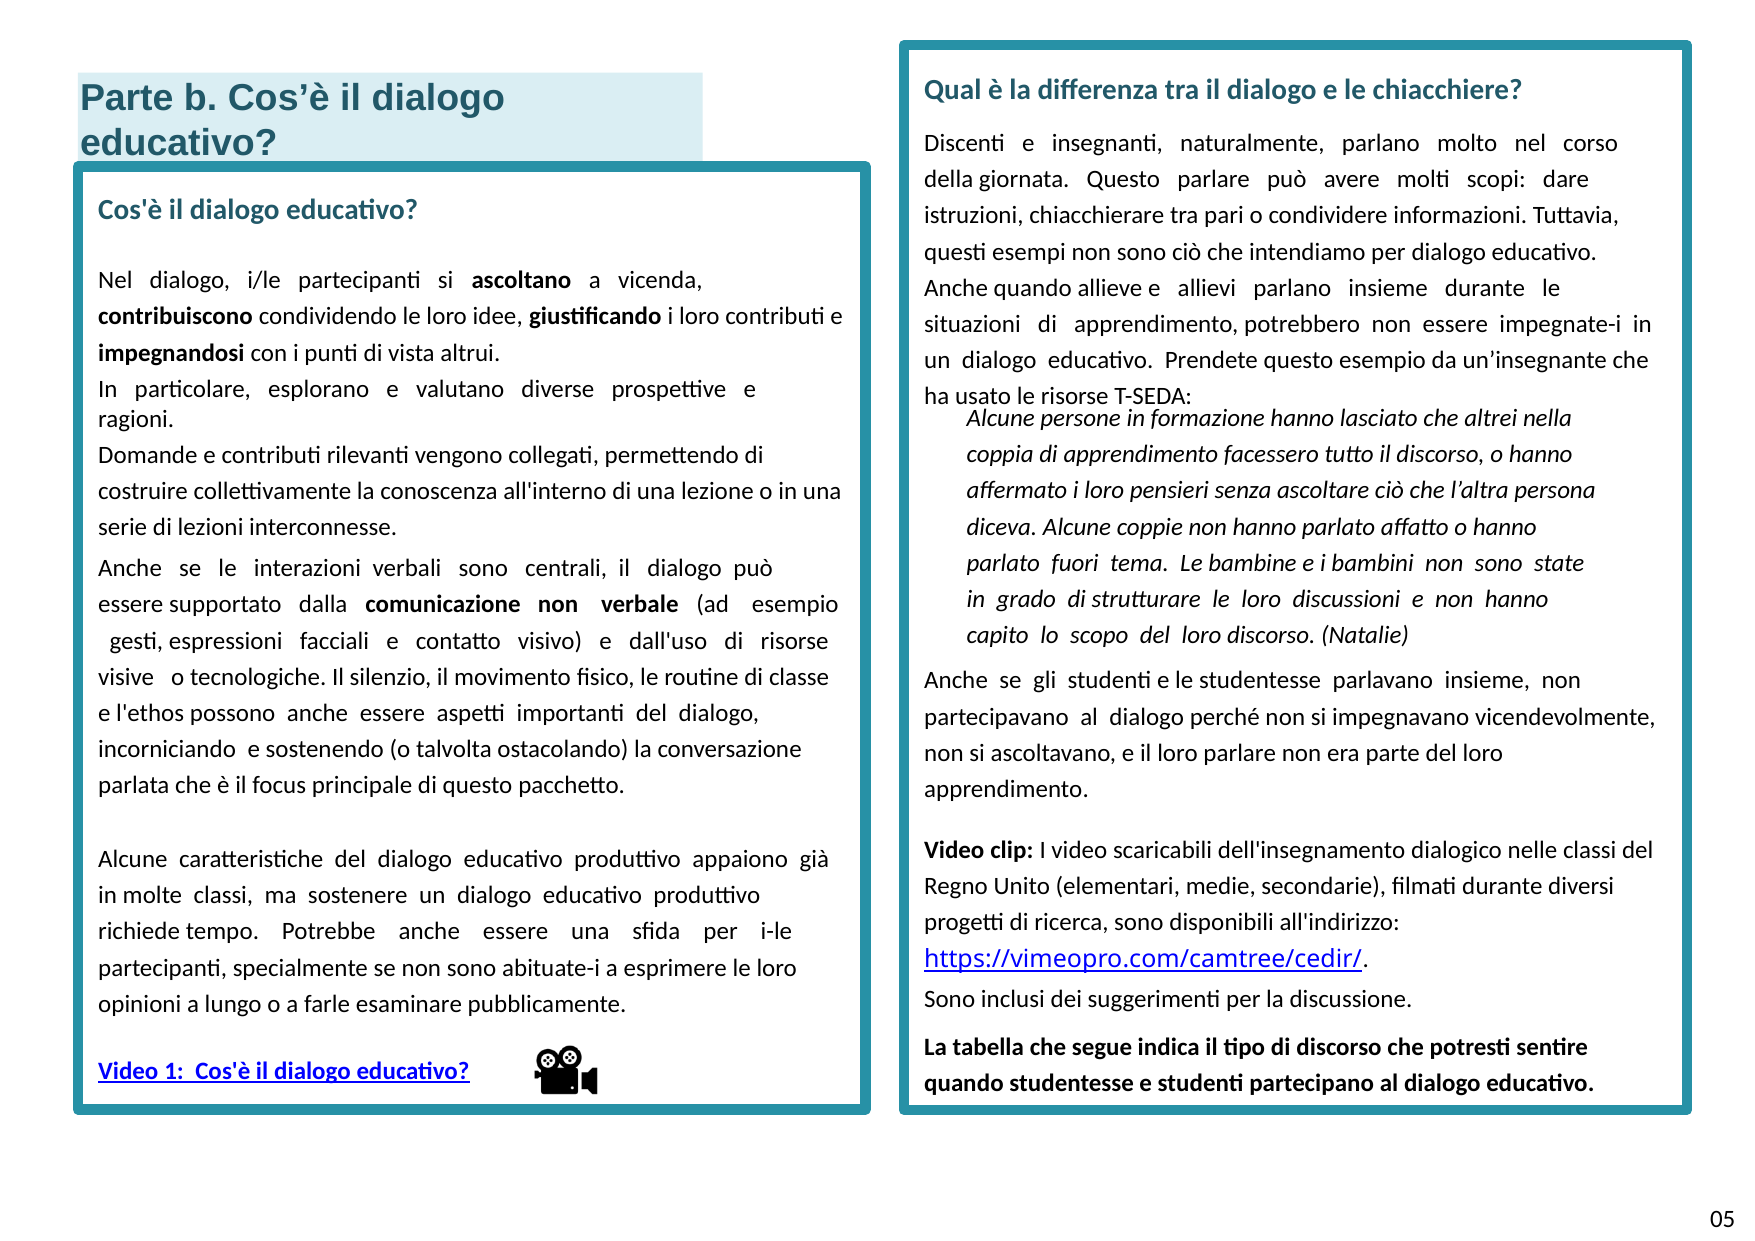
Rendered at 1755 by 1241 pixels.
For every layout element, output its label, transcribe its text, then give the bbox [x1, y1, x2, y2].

text_box 05 [1695, 1195, 1752, 1241]
text_box Alcune caratteristiche del dialogo educativo produttivo appaiono già in molte classi, ma sostenere un dialogo educativo produttivo richiede tempo. Potrebbe anche essere una sfida per i-le partecipanti, specialmente se non sono abituate-i a esprimere le loro opinioni a lungo o a farle esaminare pubblicamente. [96, 836, 848, 1018]
text_box [77, 166, 866, 1110]
text_box Anche se le interazioni verbali sono centrali, il dialogo può essere supportato dalla comunicazione non verbale (ad esempio gesti, espressioni facciali e contatto visivo) e dall'uso di risorse visive o tecnologiche. Il silenzio, il movimento fisico, le routine di classe e l'ethos possono anche essere aspetti importanti del dialogo, incorniciando e sostenendo (o talvolta ostacolando) la conversazione parlata che è il focus principale di questo pacchetto. [96, 545, 848, 799]
text_box Discenti e insegnanti, naturalmente, parlano molto nel corso della giornata. Questo parlare può avere molti scopi: dare istruzioni, chiacchierare tra pari o condividere informazioni. Tuttavia, questi esempi non sono ciò che intendiamo per dialogo educativo. Anche quando allieve e allievi parlano insieme durante le situazioni di apprendimento, potrebbero non essere impegnate-i in un dialogo educativo. Prendete questo esempio da un’insegnante che ha usato le risorse T-SEDA: [922, 120, 1669, 410]
text_box La tabella che segue indica il tipo di discorso che potresti sentire quando studentesse e studenti partecipano al dialogo educativo. [922, 1024, 1669, 1097]
text_box Video clip: I video scaricabili dell'insegnamento dialogico nelle classi del Regno Unito (elementari, medie, secondarie), filmati durante diversi progetti di ricerca, sono disponibili all'indirizzo: https://vimeopro.com/camtree/cedir/. Sono inclusi dei suggerimenti per la discussione. [922, 826, 1660, 1013]
text_box Nel dialogo, i/le partecipanti si ascoltano a vicenda, contribuiscono condividendo le loro idee, giustificando i loro contributi e impegnandosi con i punti di vista altrui. In particolare, esplorano e valutano diverse prospettive e ragioni. Domande e contributi rilevanti vengono collegati, permettendo di costruire collettivamente la conoscenza all'interno di una lezione o in una serie di lezioni interconnesse. [96, 257, 848, 541]
text_box Anche se gli studenti e le studentesse parlavano insieme, non partecipavano al dialogo perché non si impegnavano vicendevolmente, non si ascoltavano, e il loro parlare non era parte del loro apprendimento. [922, 657, 1669, 803]
text_box Parte b. Cos’è il dialogo educativo? [77, 72, 703, 163]
text_box Alcune persone in formazione hanno lasciato che altrei nella coppia di apprendimento facessero tutto il discorso, o hanno affermato i loro pensieri senza ascoltare ciò che l’altra persona diceva. Alcune coppie non hanno parlato affatto o hanno parlato fuori tema. Le bambine e i bambini non sono state in grado di strutturare le loro discussioni e non hanno capito lo scopo del loro discorso. (Natalie) [964, 395, 1615, 649]
text_box [903, 45, 1687, 1110]
text_box Cos'è il dialogo educativo? [96, 190, 421, 226]
text_box Video 1: Cos'è il dialogo educativo? [96, 1054, 528, 1085]
text_box Qual è la differenza tra il dialogo e le chiacchiere? [922, 70, 1526, 106]
text_box [528, 1032, 603, 1107]
